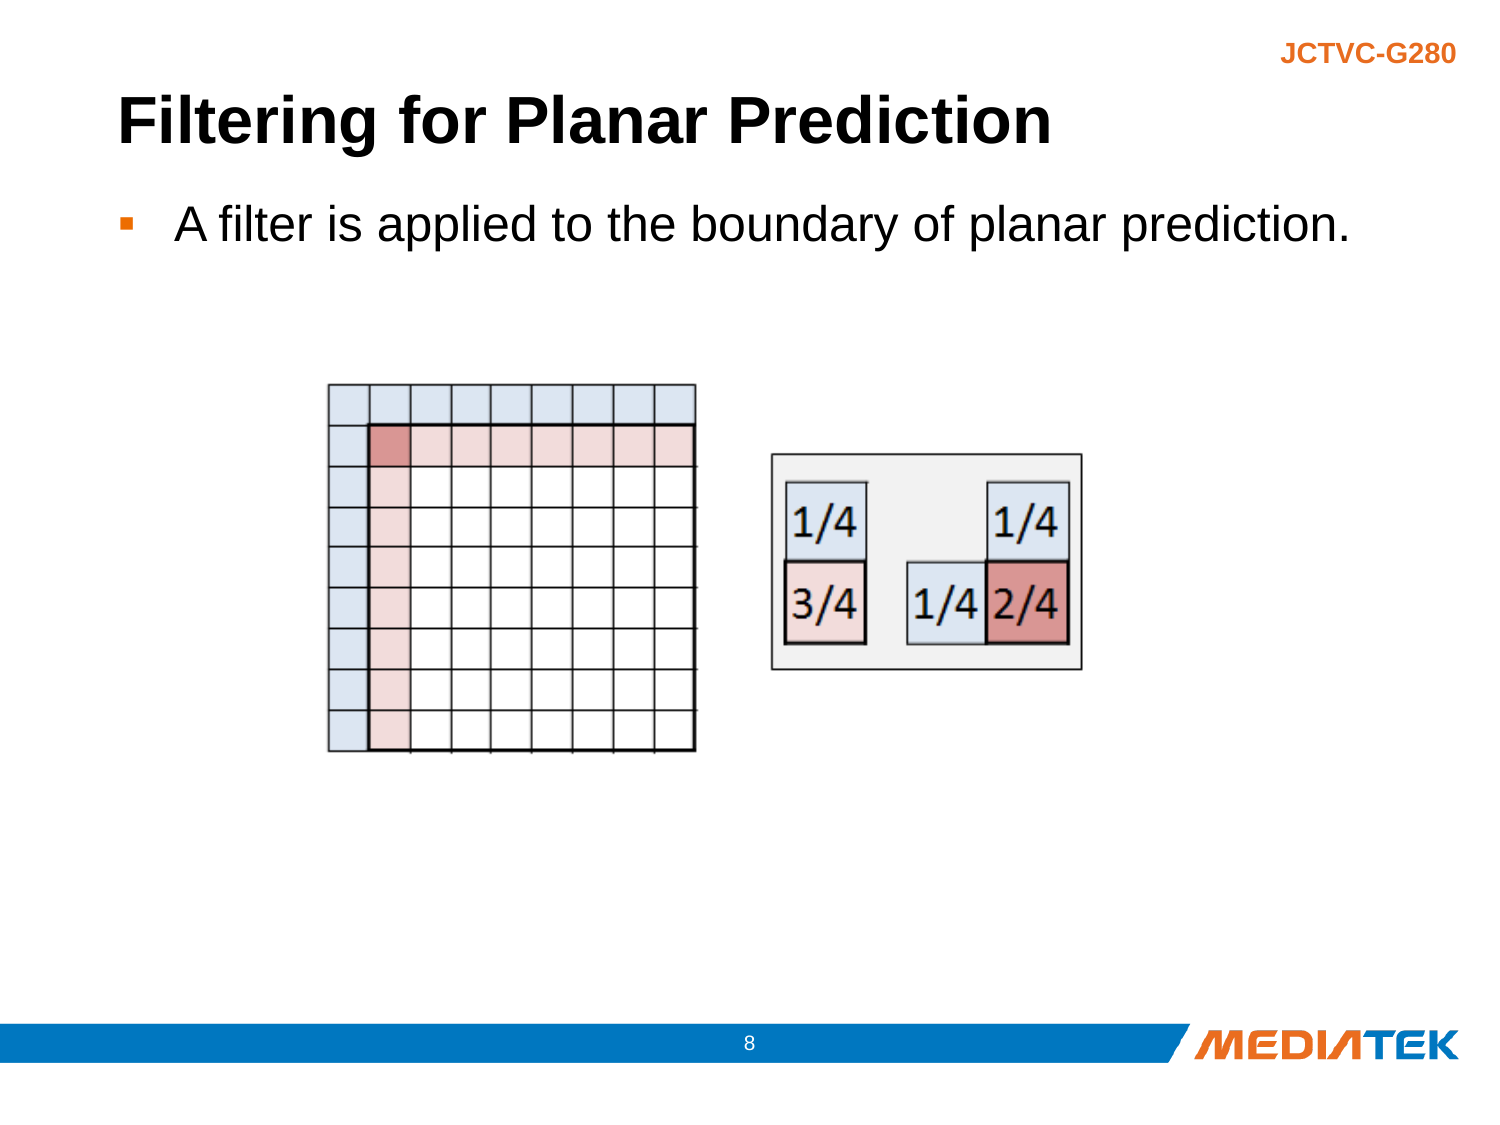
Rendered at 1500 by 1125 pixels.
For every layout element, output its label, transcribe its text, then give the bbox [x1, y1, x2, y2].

slide_number 7 [711, 1022, 789, 1090]
title Filtering for Planar Prediction [101, 62, 1425, 172]
picture [0, 1023, 711, 1063]
picture [789, 1023, 1459, 1063]
list A filter is applied to the boundary of planar prediction. [102, 184, 1425, 998]
picture [307, 363, 1090, 773]
